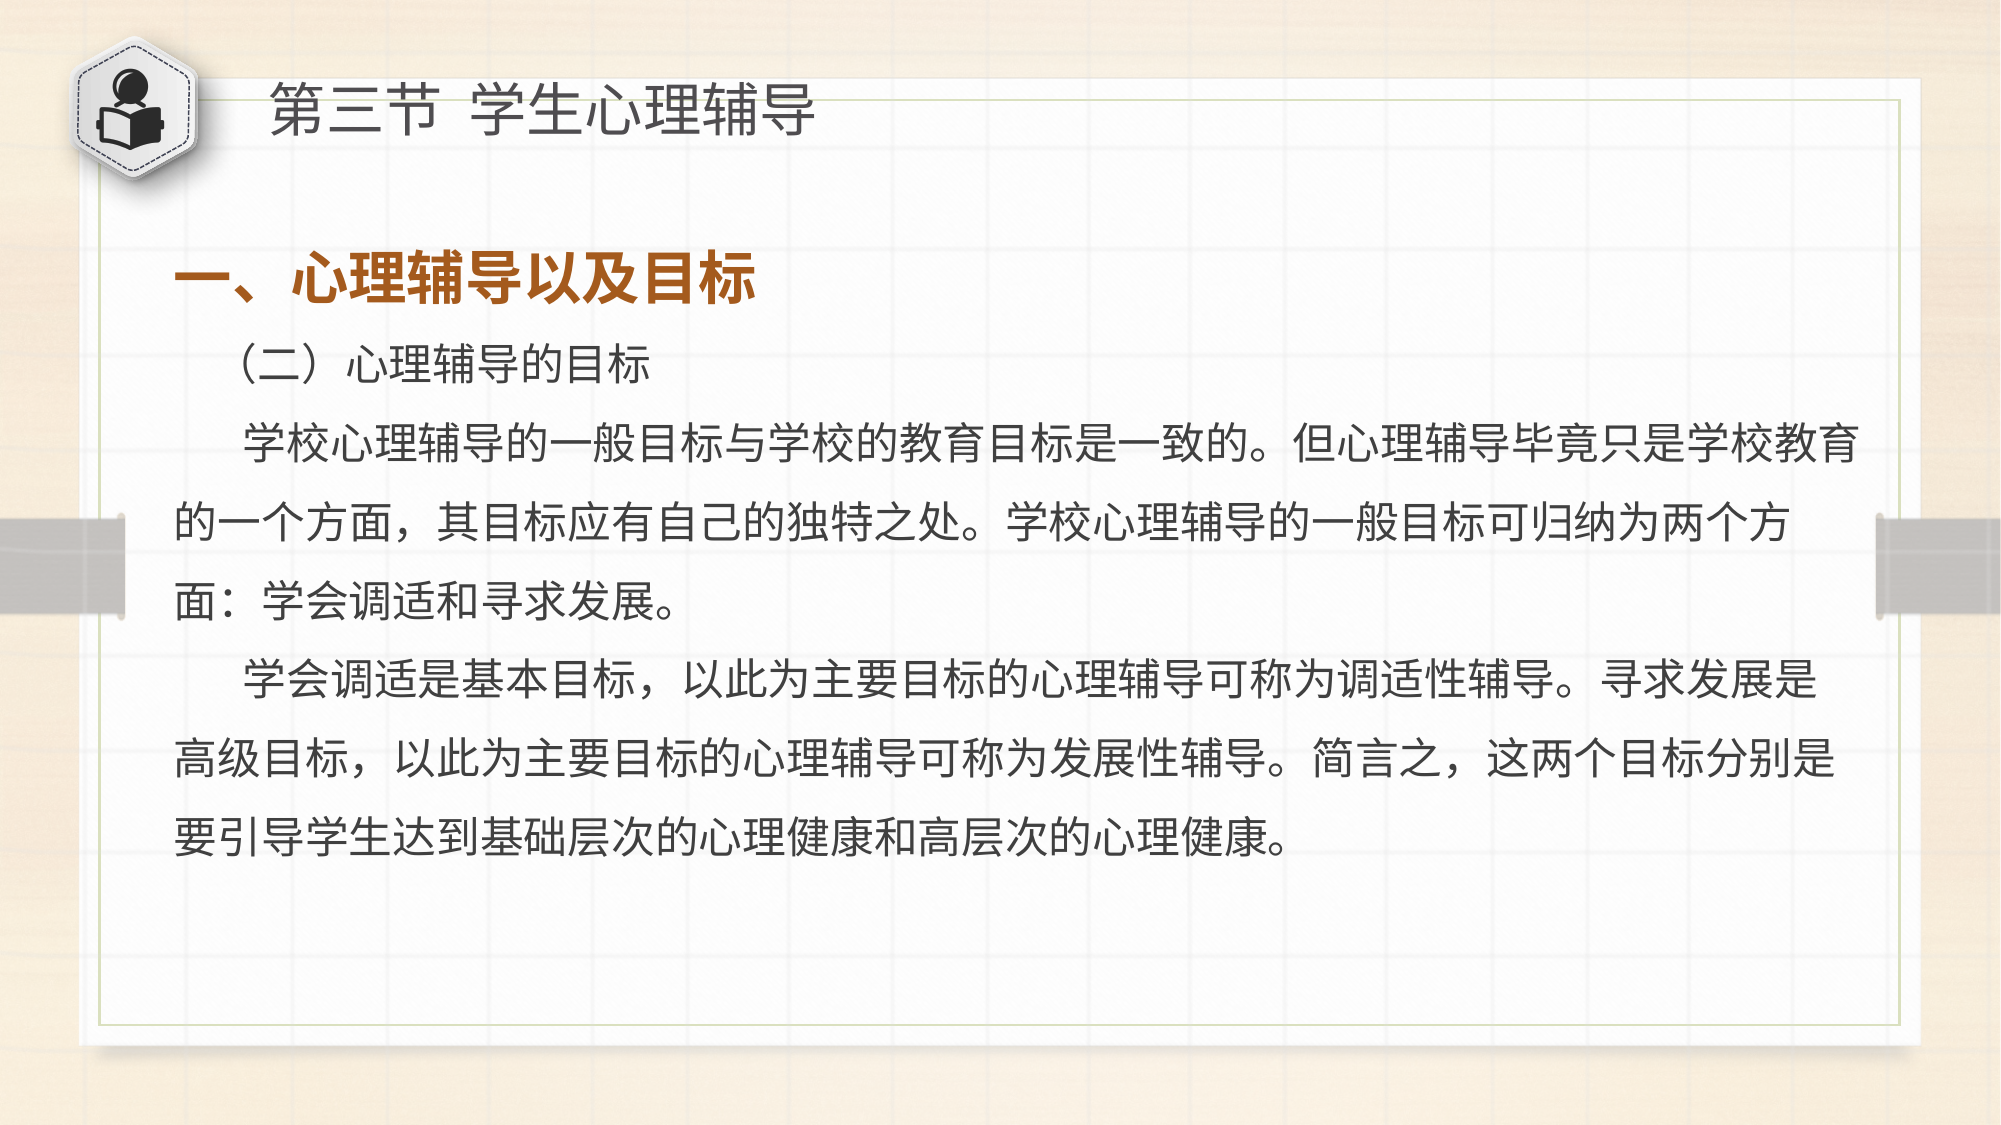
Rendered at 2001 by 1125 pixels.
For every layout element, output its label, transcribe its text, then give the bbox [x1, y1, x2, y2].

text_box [61, 43, 206, 173]
text_box 一、心理辅导以及目标 （二）心理辅导的目标 学校心理辅导的一般目标与学校的教育目标是一致的。但心理辅导毕竟只是学校教育的一个方面，其目标应有自己的独特之处。学校心理辅导的一般目标可归纳为两个方 面：学会调适和寻求发展。 学会调适是基本目标，以此为主要目标的心理辅导可称为调适性辅导。寻求发展是 高级目标，以此为主要目标的心理辅导可称为发展性辅导。简言之，这两个目标分别是要引导学生达到基础层次的心理健康和高层次的心理健康。 [159, 198, 1879, 948]
text_box 第三节 学生心理辅导 [253, 65, 1660, 150]
picture [0, 0, 2001, 1125]
